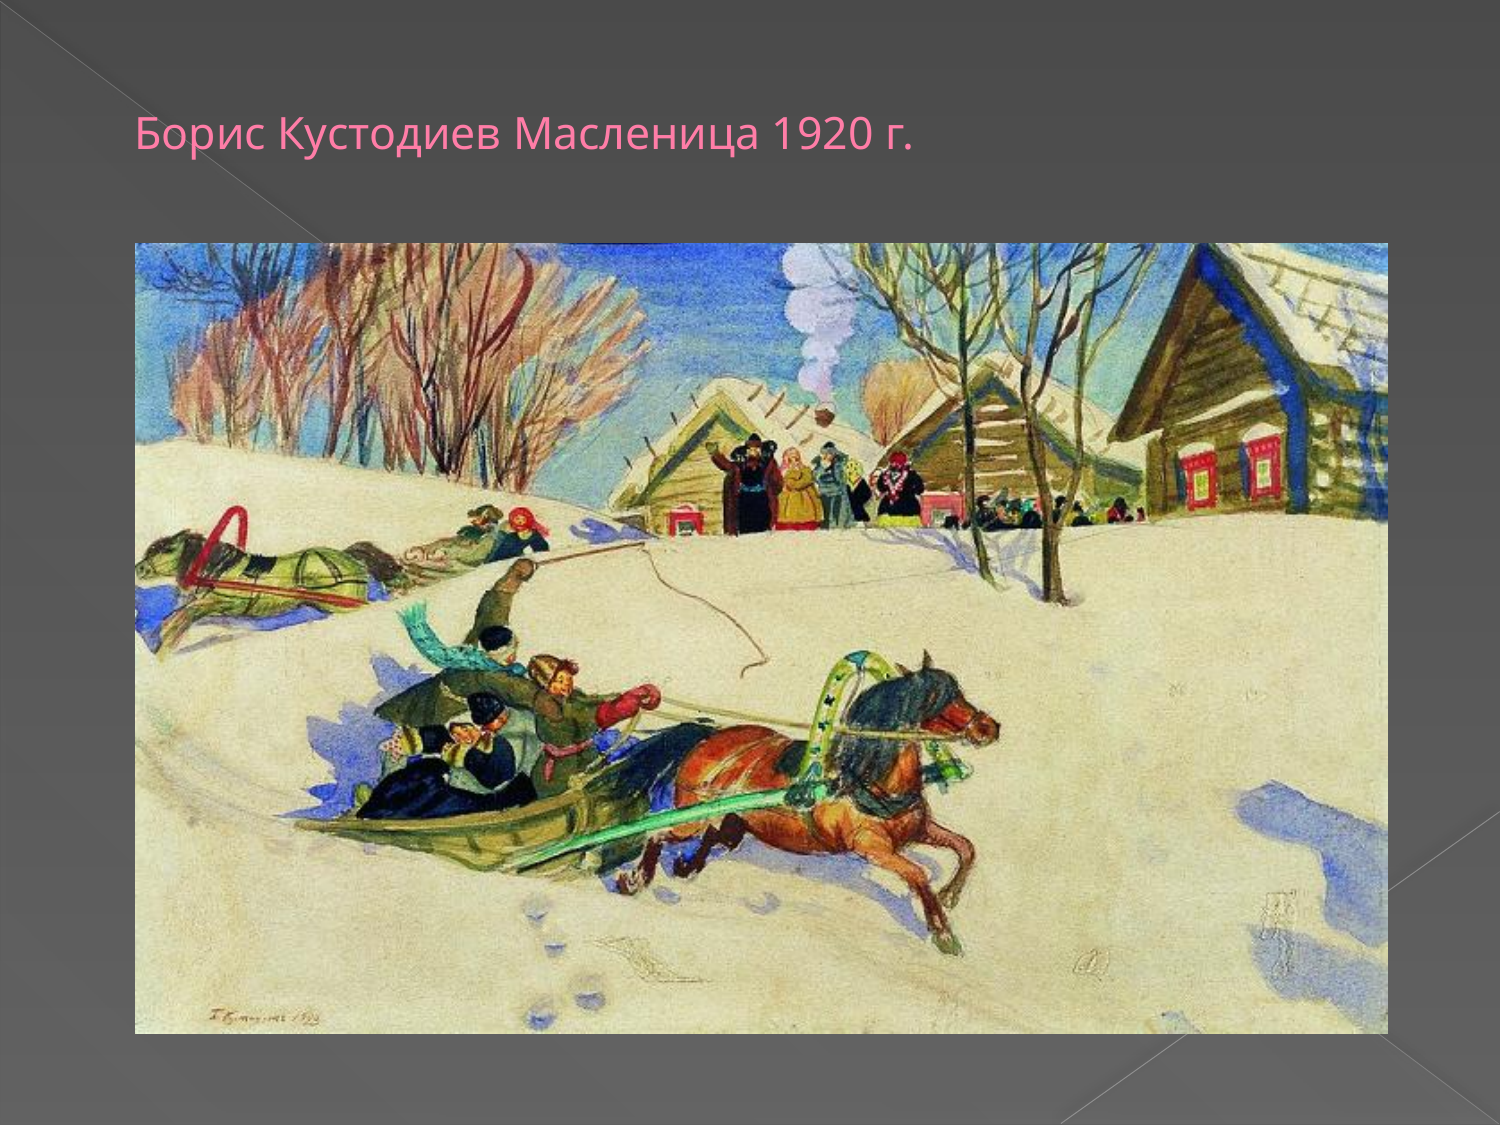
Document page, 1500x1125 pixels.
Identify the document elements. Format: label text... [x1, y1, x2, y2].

title Борис Кустодиев Масленица 1920 г. [75, 43, 1425, 274]
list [135, 243, 1389, 1034]
